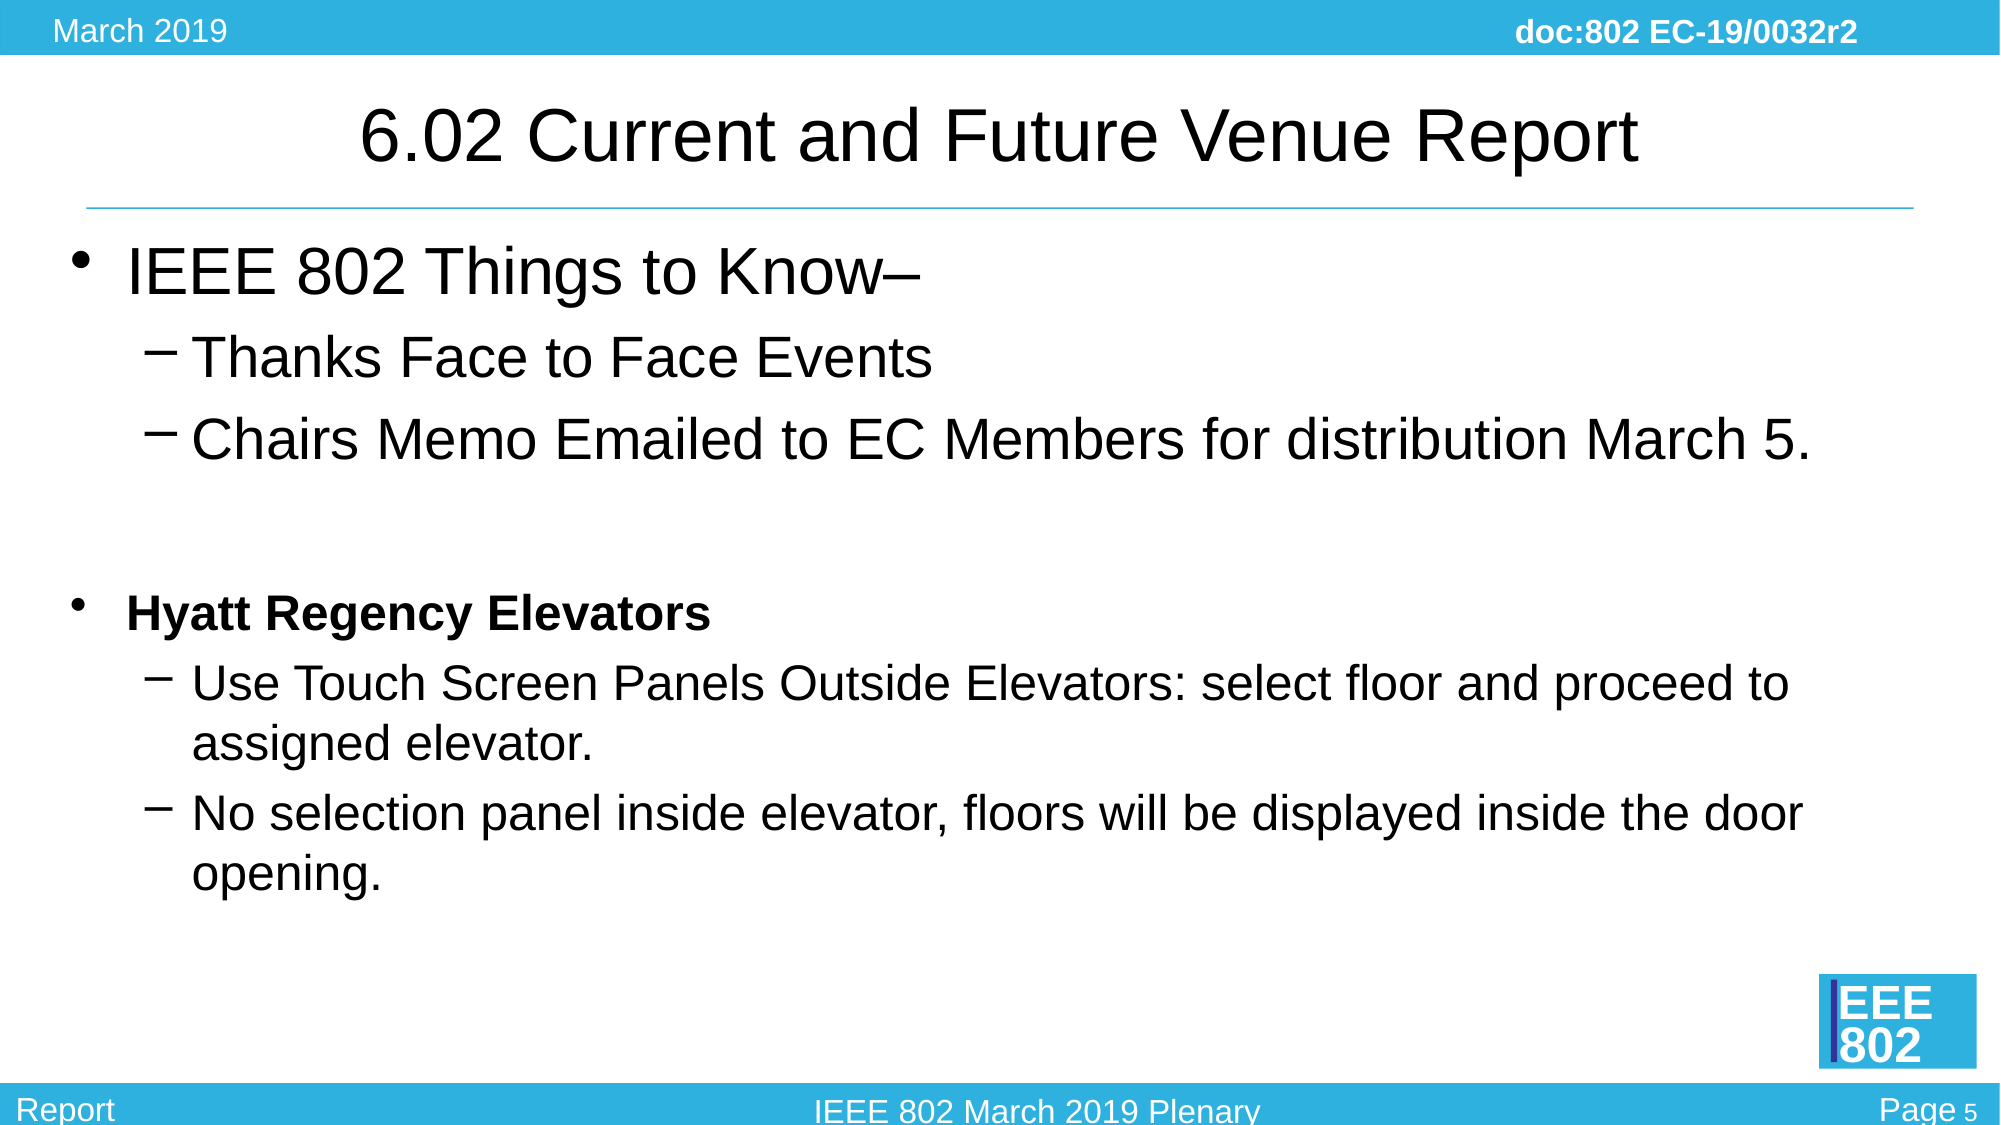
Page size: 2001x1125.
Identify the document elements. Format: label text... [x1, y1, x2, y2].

list IEEE 802 Things to Know– Thanks Face to Face Events Chairs Memo Emailed to EC Members for distribution March 5. Hyatt Regency Elevators Use Touch Screen Panels Outside Elevators: select floor and proceed to assigned elevator. No selection panel inside elevator, floors will be displayed inside the door opening. [54, 220, 1855, 963]
title 6.02 Current and Future Venue Report [99, 66, 1900, 197]
